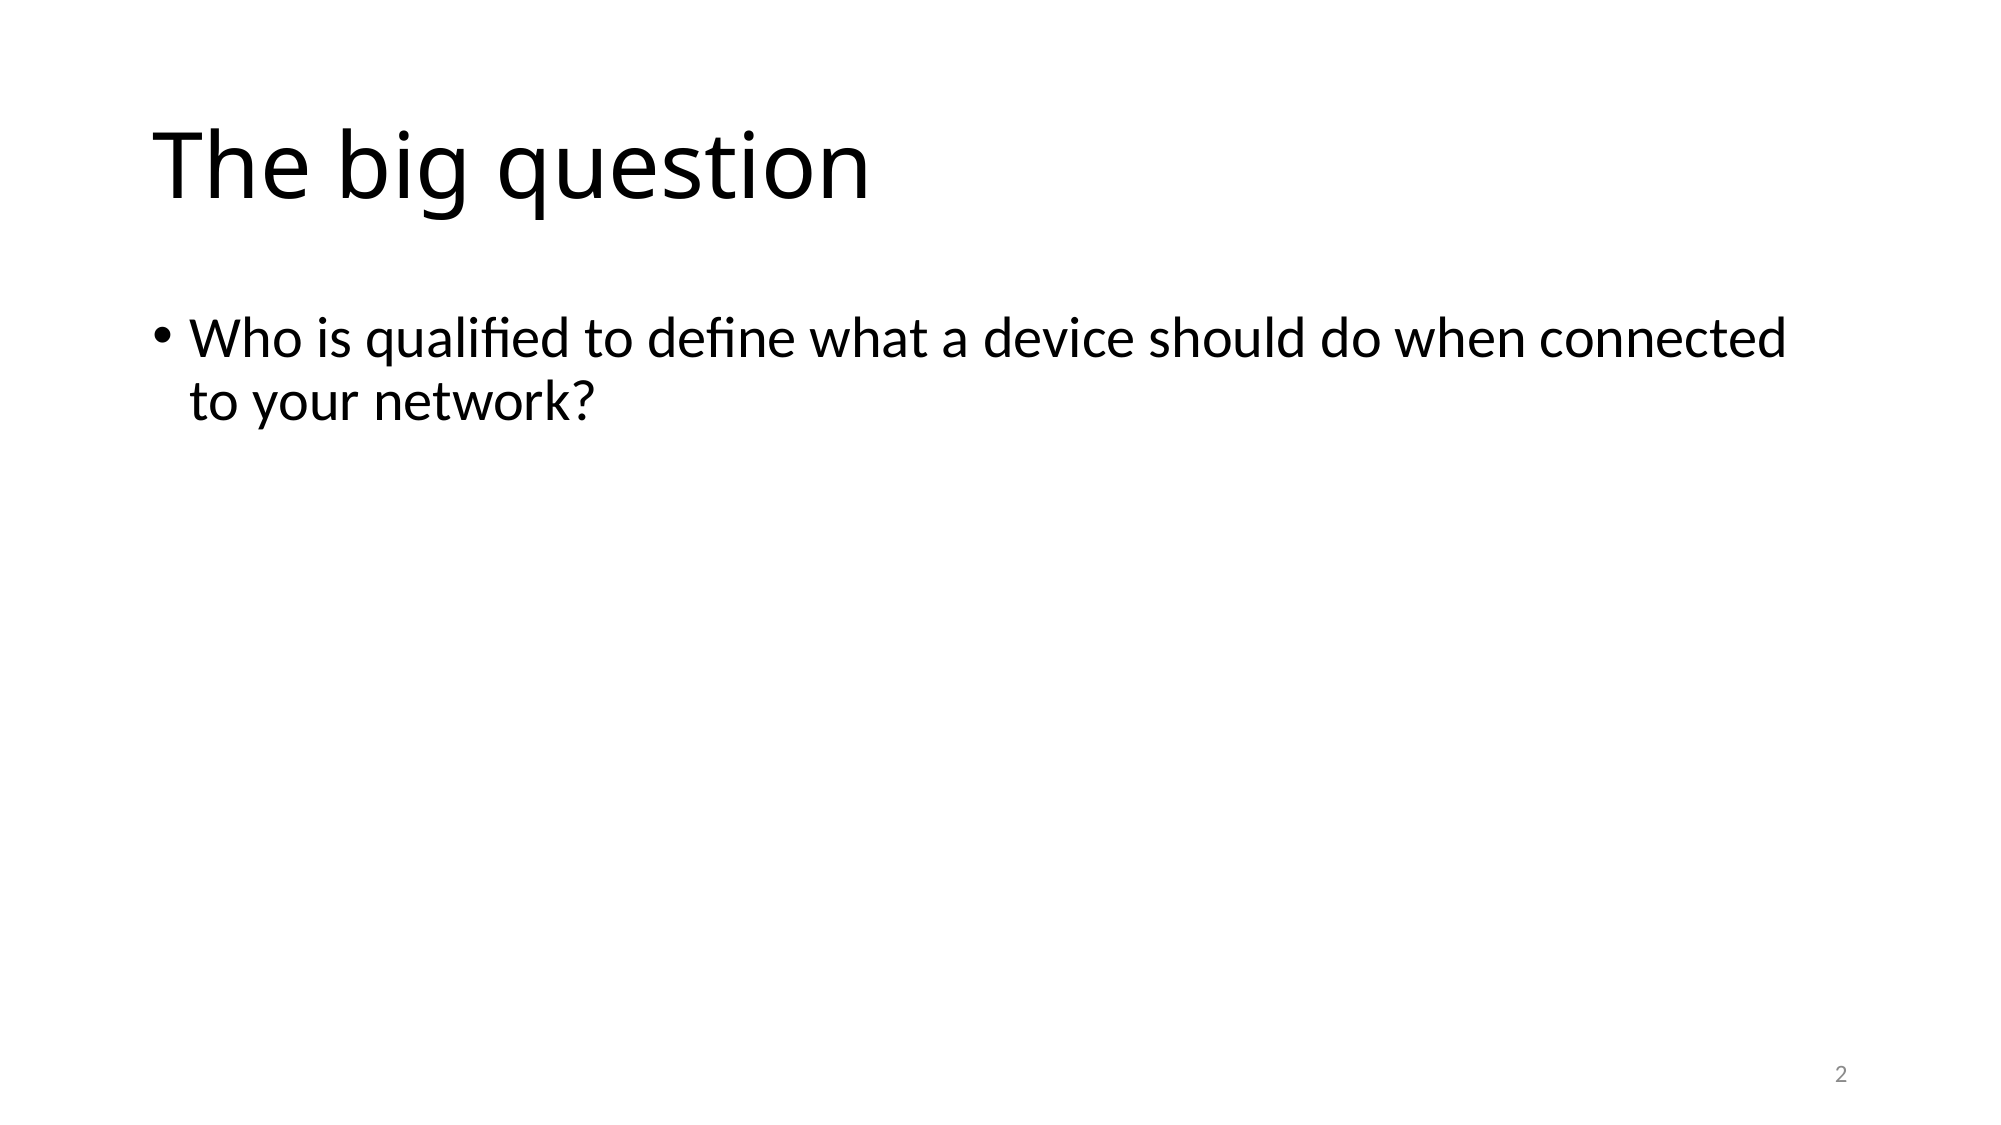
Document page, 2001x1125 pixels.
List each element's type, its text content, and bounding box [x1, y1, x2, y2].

slide_number 2 [1412, 1042, 1863, 1103]
title The big question [137, 59, 1863, 278]
list Who is qualified to define what a device should do when connected to your network? [137, 299, 1863, 1014]
